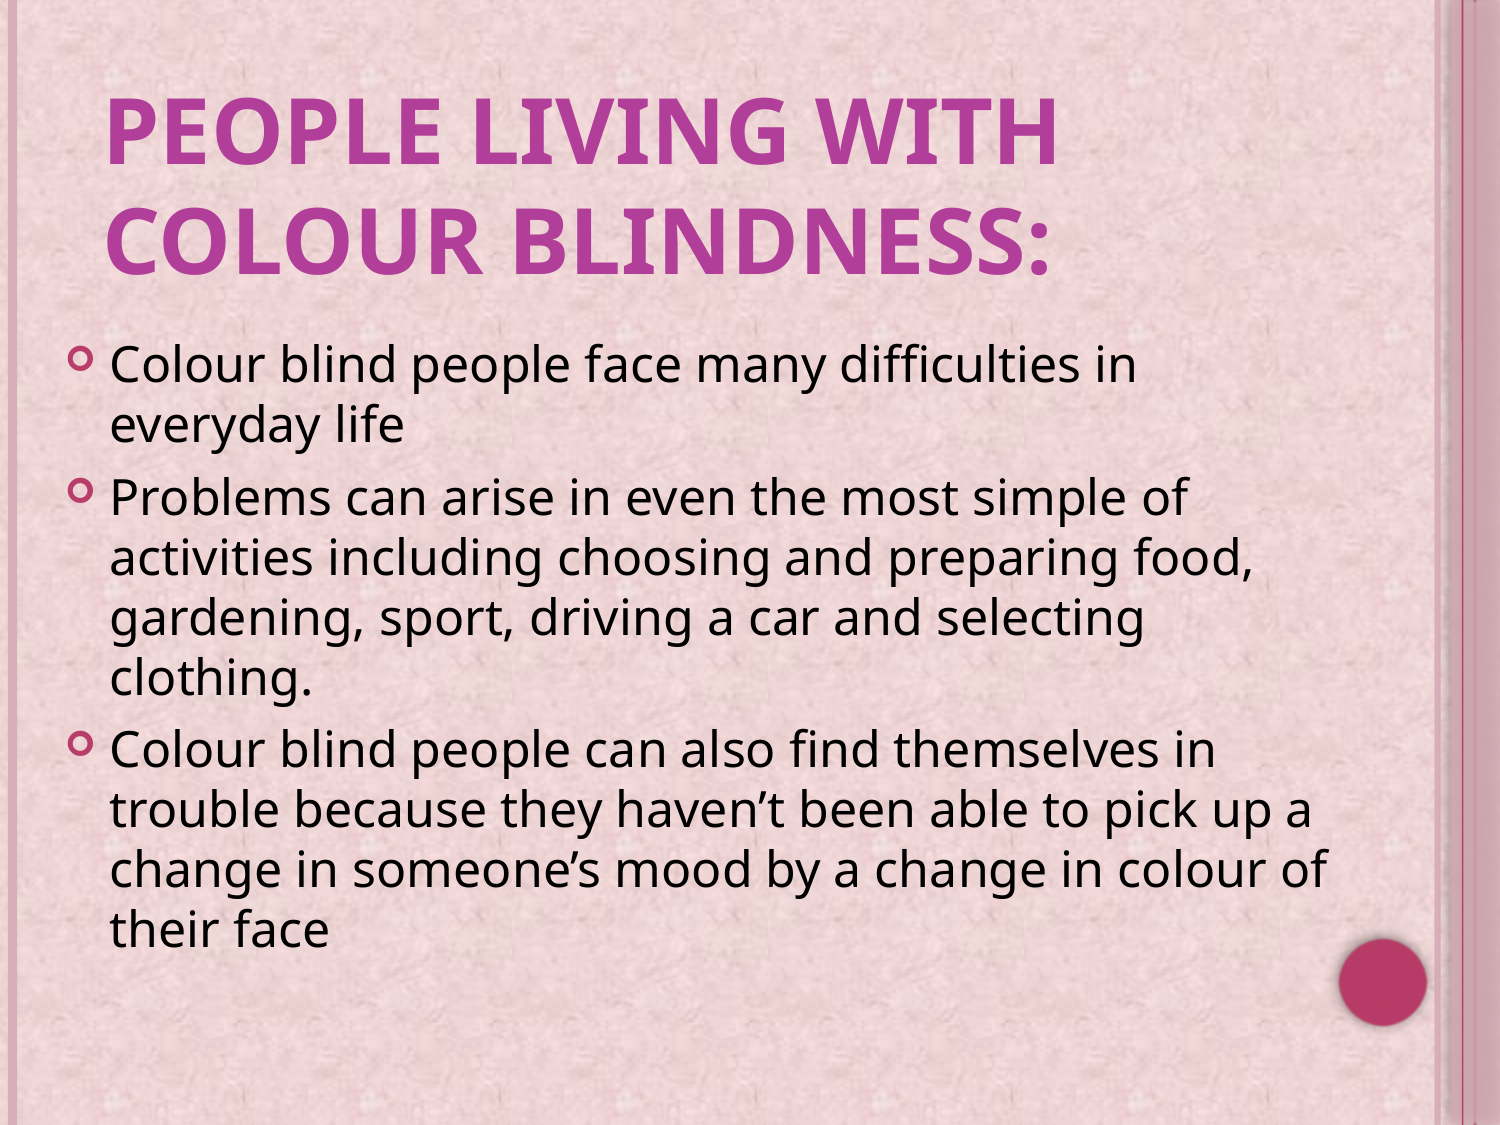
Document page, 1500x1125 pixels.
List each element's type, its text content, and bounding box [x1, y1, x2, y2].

title People living with colour blindness: [87, 112, 1313, 300]
list Colour blind people face many difficulties in everyday life Problems can arise in even the most simple of activities including choosing and preparing food, gardening, sport, driving a car and selecting clothing. Colour blind people can also find themselves in trouble because they haven’t been able to pick up a change in someone’s mood by a change in colour of their face [50, 325, 1350, 1125]
